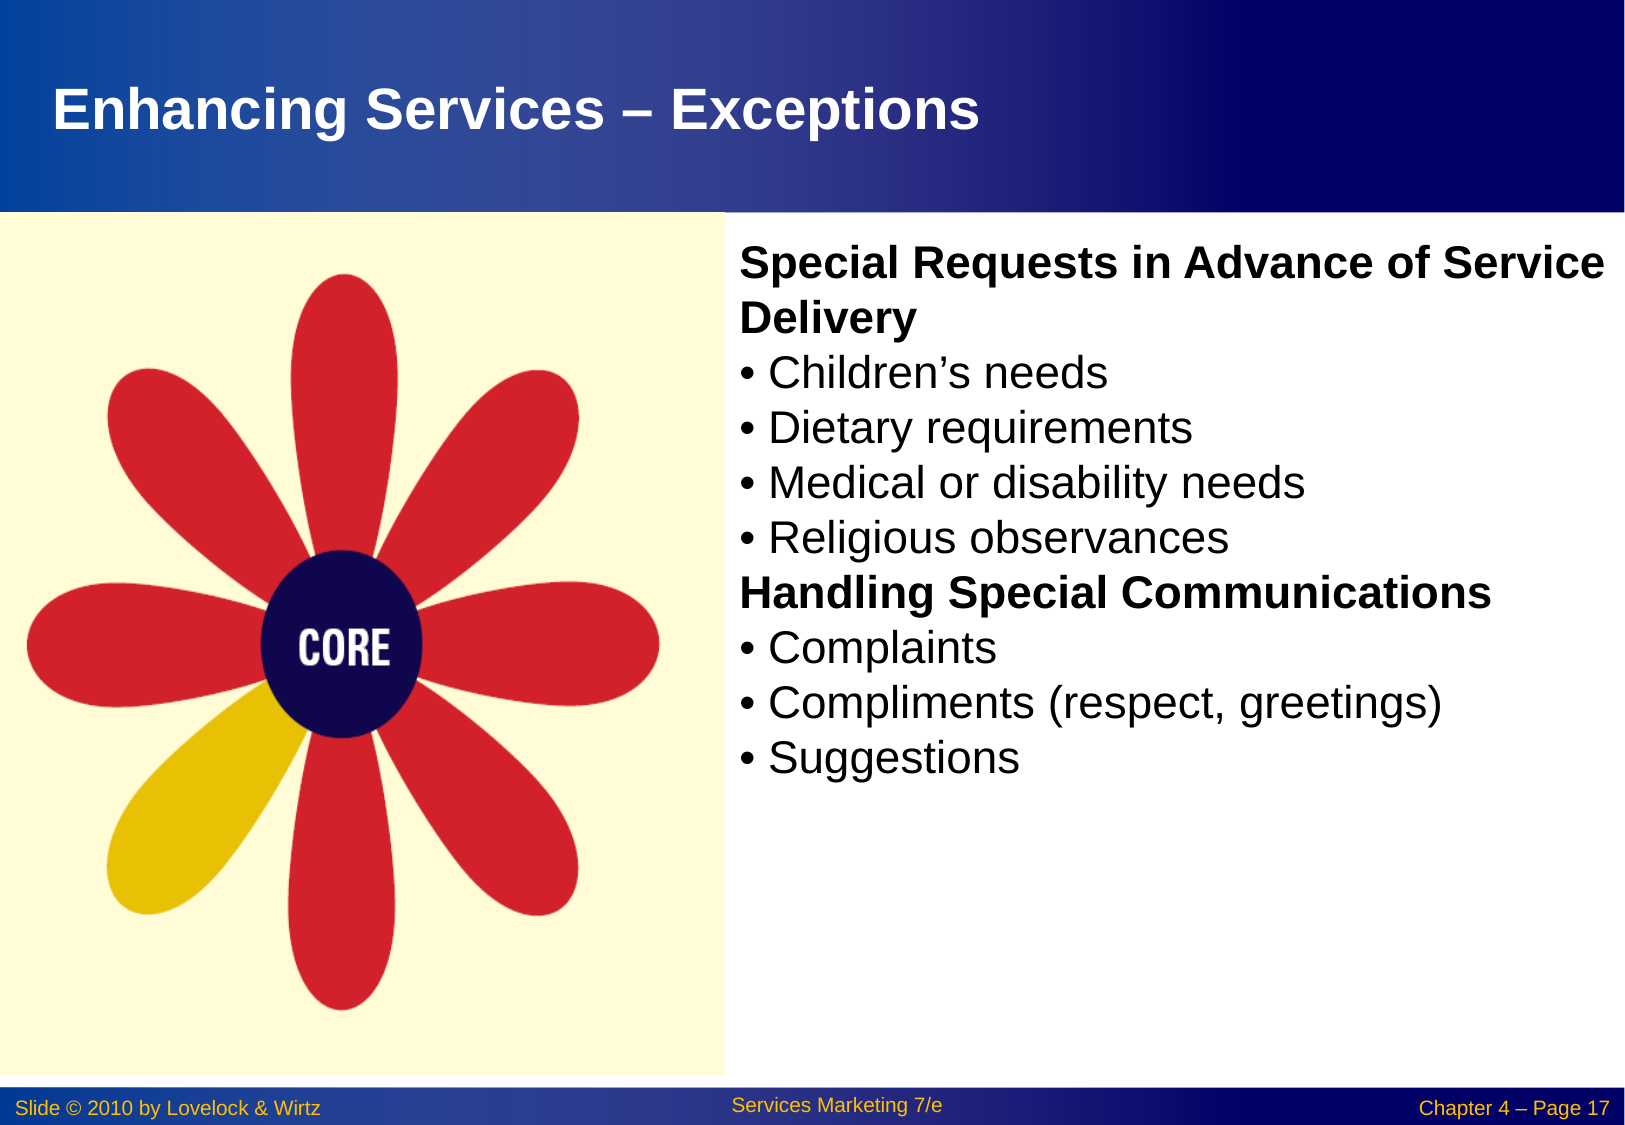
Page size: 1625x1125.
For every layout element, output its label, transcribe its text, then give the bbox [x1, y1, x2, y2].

picture [0, 212, 725, 1076]
title Enhancing Services – Exceptions [36, 37, 1088, 176]
text_box Special Requests in Advance of Service Delivery • Children’s needs • Dietary requirements • Medical or disability needs • Religious observances Handling Special Communications • Complaints • Compliments (respect, greetings) • Suggestions [729, 224, 1625, 868]
